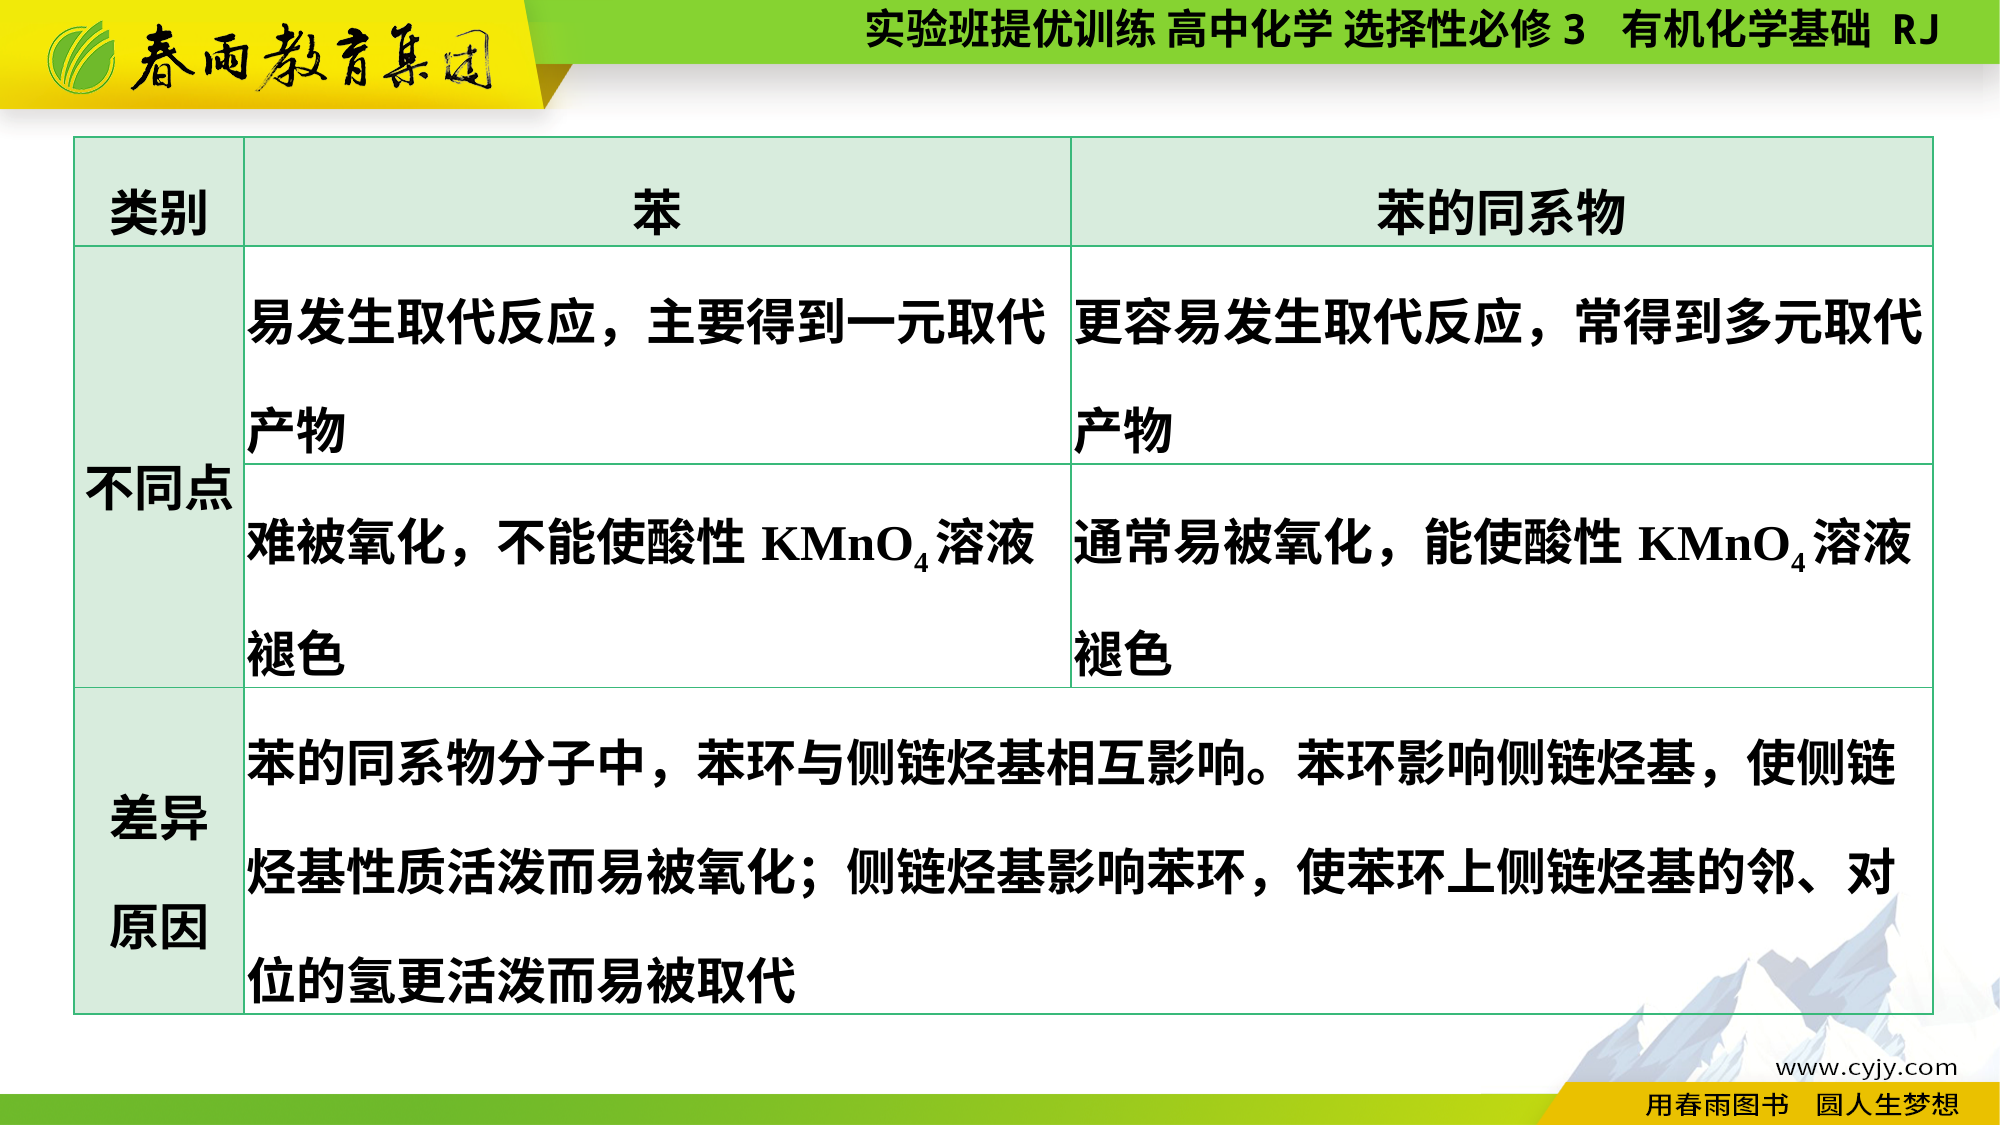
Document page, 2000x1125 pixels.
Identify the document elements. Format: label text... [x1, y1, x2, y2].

table_cell 易发生取代反应，主要得到一元取代产物 [245, 247, 1070, 463]
table_header 苯的同系物 [1072, 138, 1932, 245]
table_cell 通常易被氧化，能使酸性KMnO4溶液褪色 [1072, 465, 1932, 687]
table_cell 不同点 [75, 247, 243, 687]
picture [0, 0, 2000, 1125]
table_cell 更容易发生取代反应，常得到多元取代产物 [1072, 247, 1932, 463]
table_header 类别 [75, 138, 243, 245]
table_cell 苯的同系物分子中，苯环与侧链烃基相互影响。苯环影响侧链烃基，使侧链烃基性质活泼而易被氧化；侧链烃基影响苯环，使苯环上侧链烃基的邻、对位的氢更活泼而易被取代 [245, 688, 1932, 1013]
table_cell 难被氧化，不能使酸性KMnO4溶液褪色 [245, 465, 1070, 687]
table_header 苯 [245, 138, 1070, 245]
table_cell 差异 原因 [75, 688, 243, 1013]
